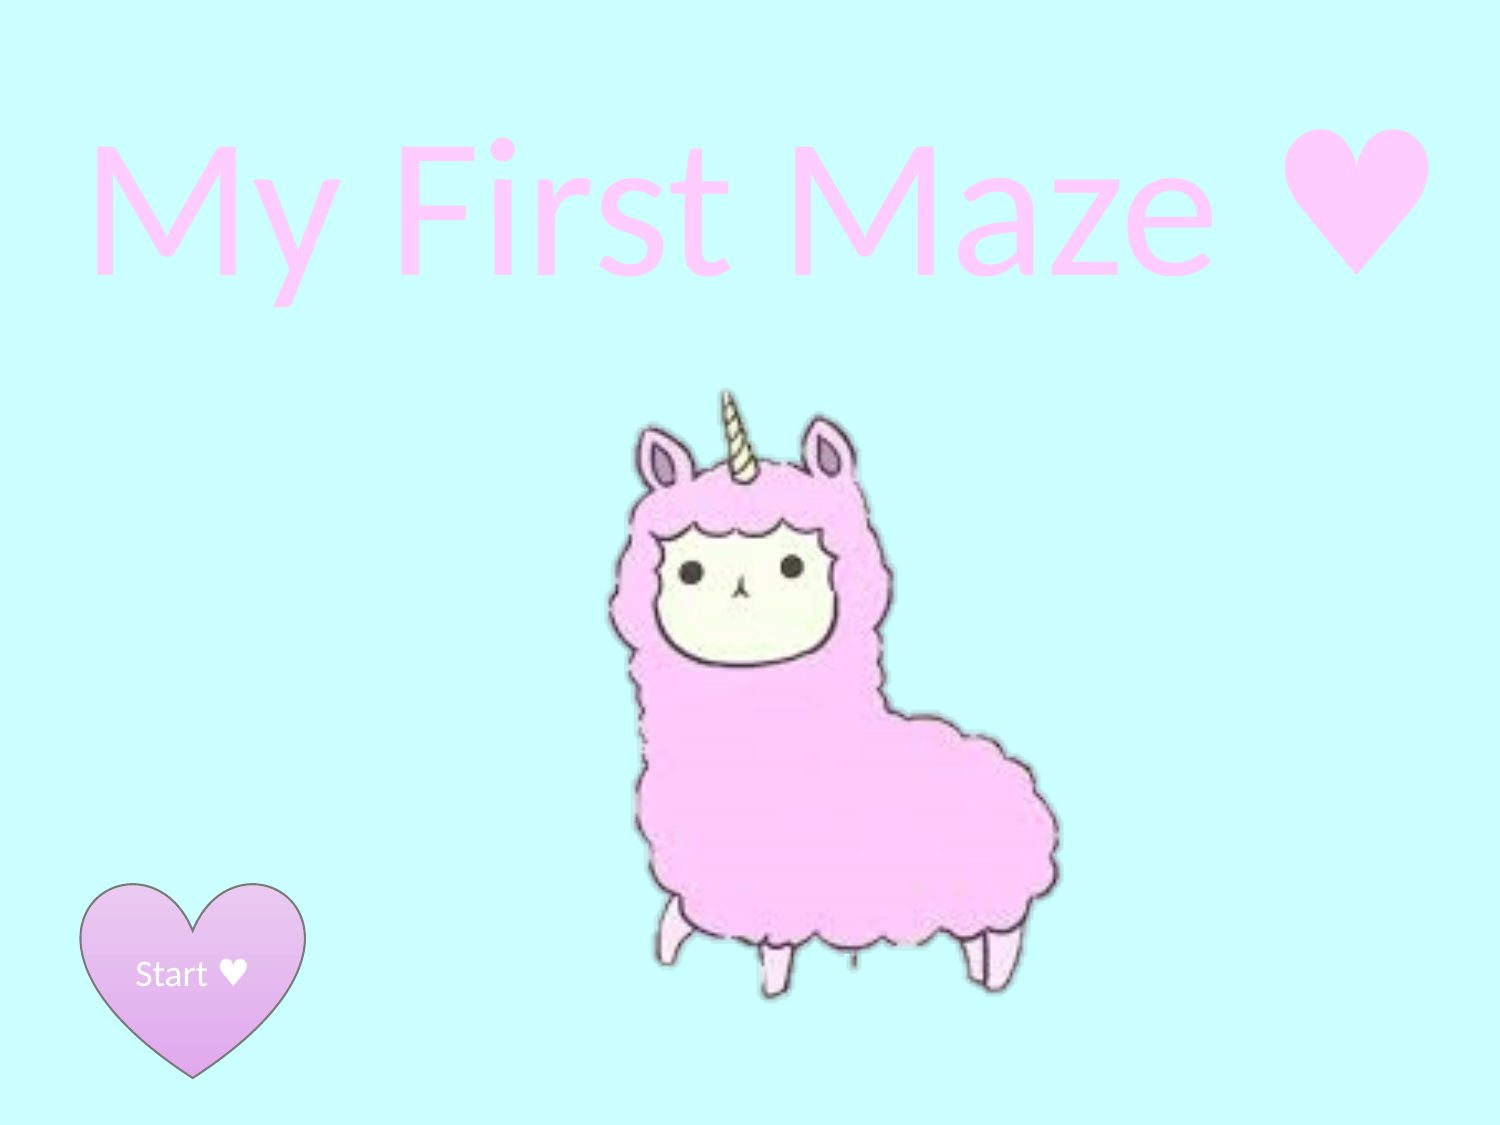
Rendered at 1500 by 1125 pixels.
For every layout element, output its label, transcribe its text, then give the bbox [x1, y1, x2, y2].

text_box Start ♥ [79, 883, 306, 1080]
picture [437, 300, 1190, 1037]
text_box My First Maze ♥ [67, 67, 1462, 323]
